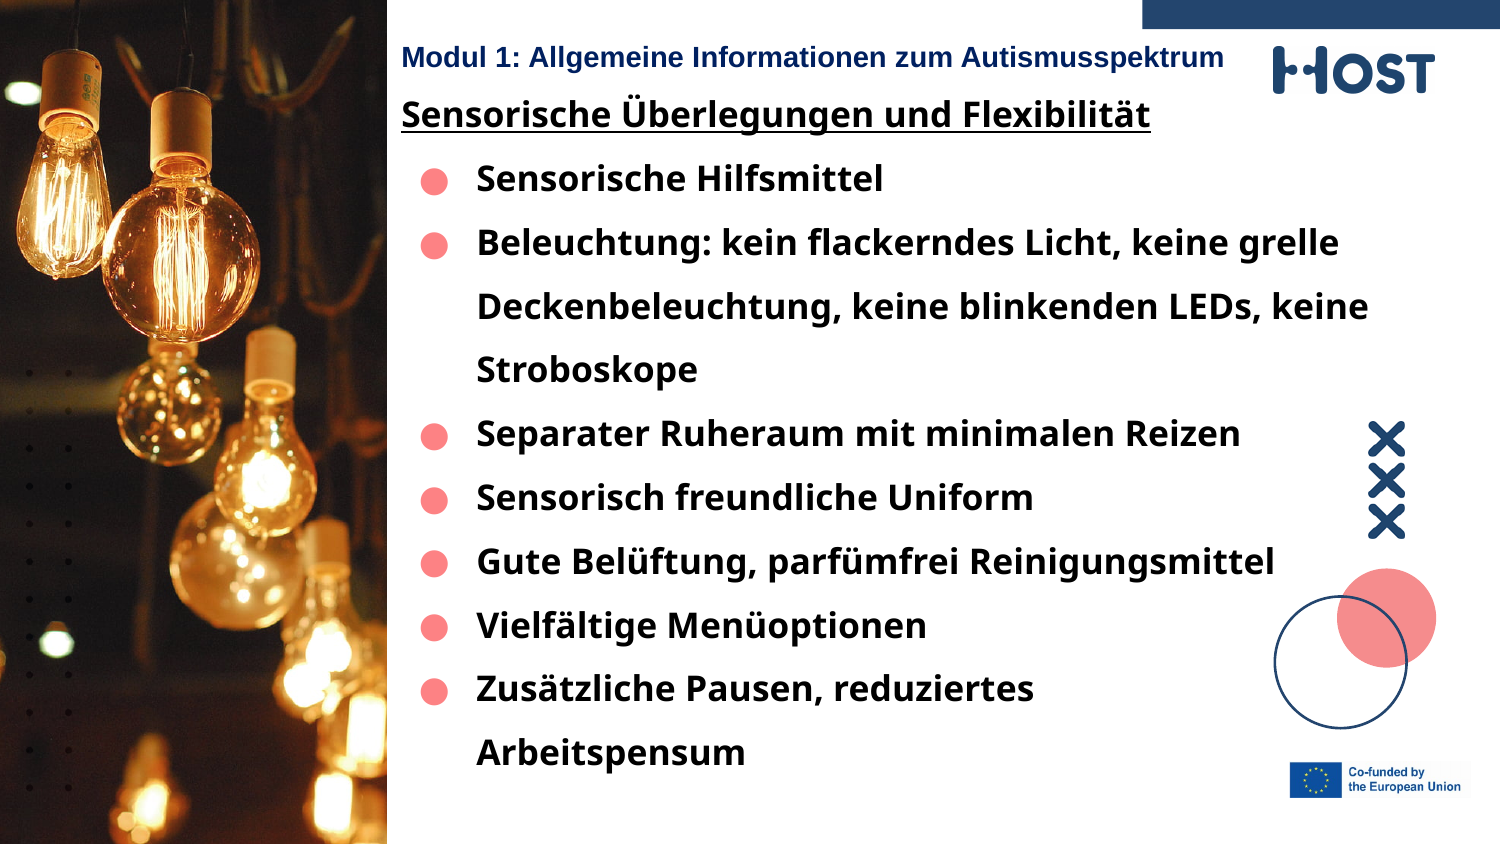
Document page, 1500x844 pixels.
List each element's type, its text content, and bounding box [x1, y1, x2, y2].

text_box Sensorische Überlegungen und Flexibilität Sensorische Hilfsmittel Beleuchtung: kein flackerndes Licht, keine grelle Deckenbeleuchtung, keine blinkenden LEDs, keine Stroboskope Separater Ruheraum mit minimalen Reizen Sensorisch freundliche Uniform Gute Belüftung, parfümfrei Reinigungsmittel Vielfältige Menüoptionen Zusätzliche Pausen, reduziertes Arbeitspensum [390, 56, 1483, 789]
picture [1273, 46, 1435, 56]
picture [0, 0, 387, 844]
picture [1289, 761, 1471, 798]
text_box Modul 1: Allgemeine Informationen zum Autismusspektrum [390, 18, 1254, 76]
